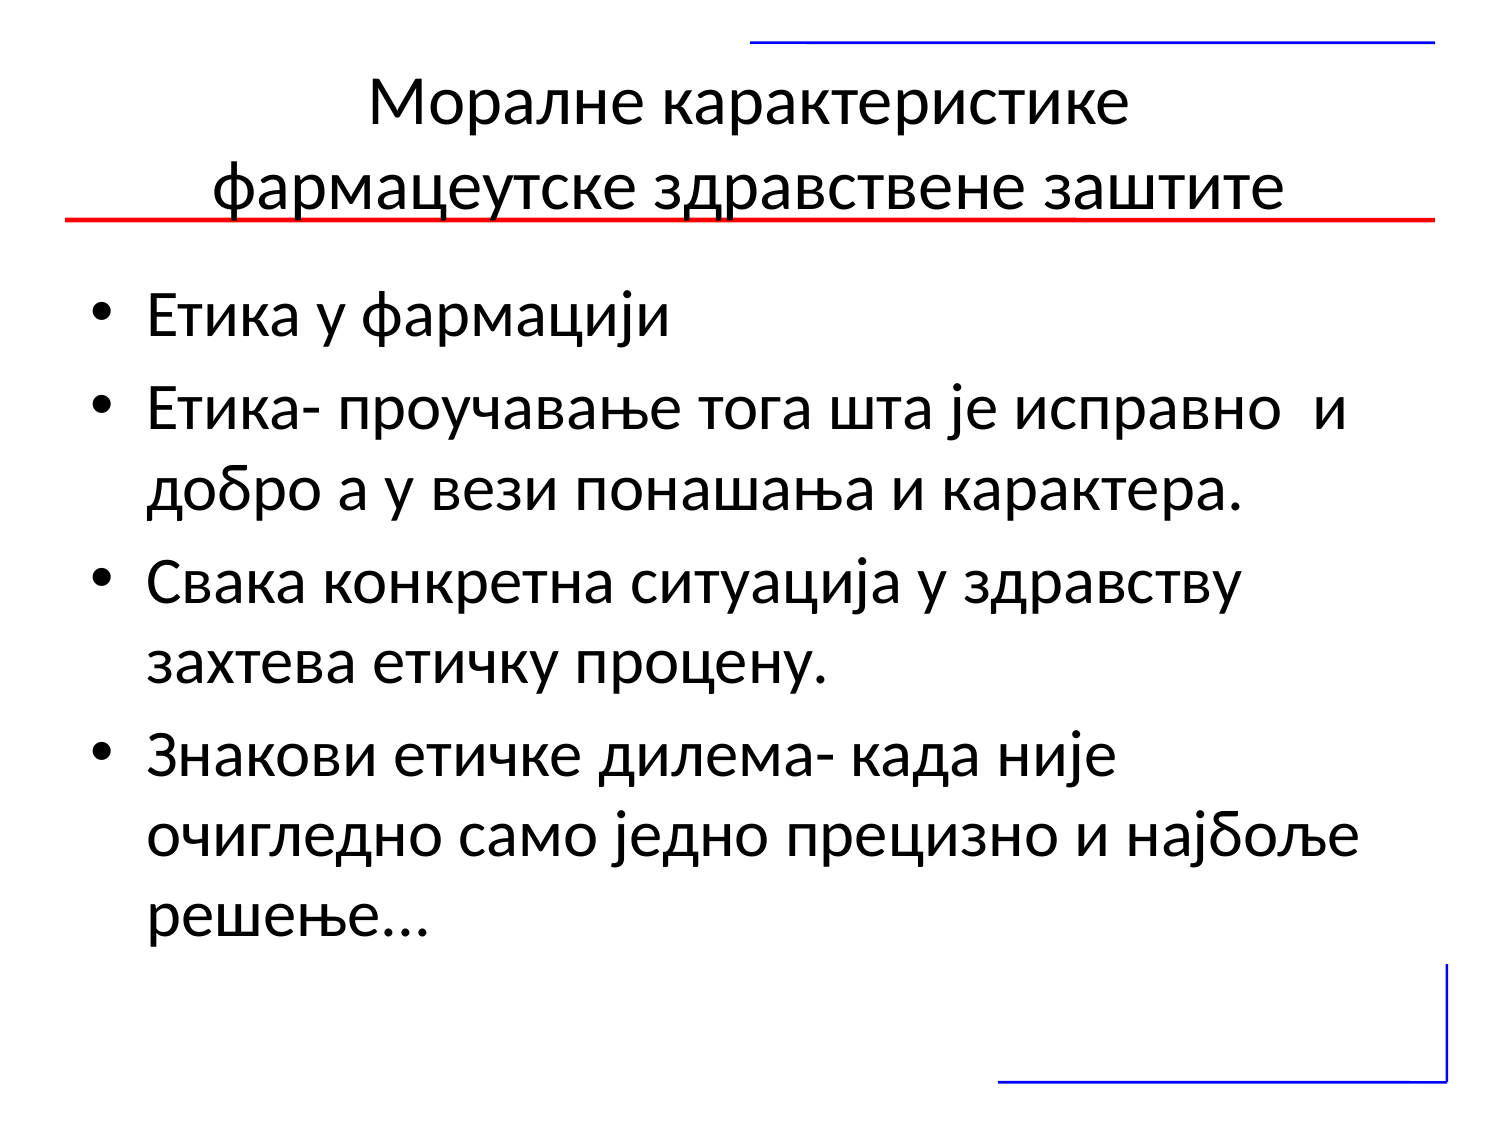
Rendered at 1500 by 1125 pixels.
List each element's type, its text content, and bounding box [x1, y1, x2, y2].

title Моралне карактеристике фармацеутске здравствене заштите [75, 45, 1425, 233]
list Етика у фармацији Етика- проучавање тога шта је исправно и добро а у вези понашања и карактера. Свака конкретна ситуација у здравству захтева етичку процену. Знакови етичке дилема- када није очигледно само једно прецизно и најбоље решење... [75, 262, 1425, 1005]
